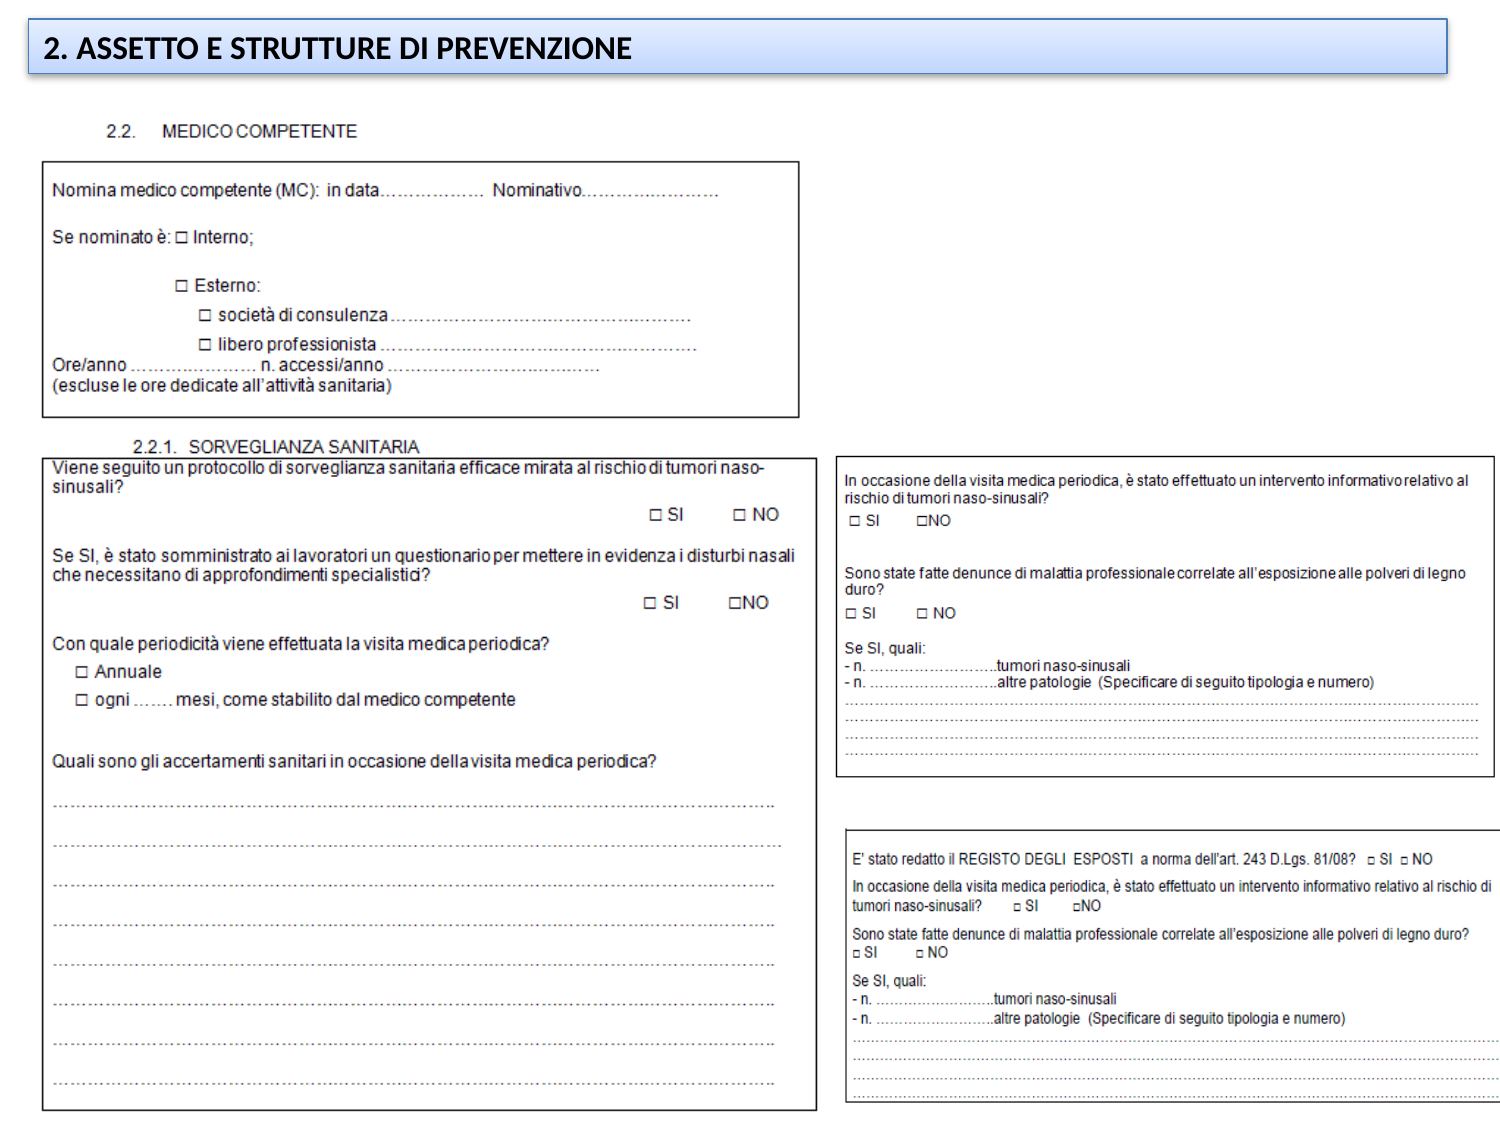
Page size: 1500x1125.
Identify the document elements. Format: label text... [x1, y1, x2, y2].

picture [25, 107, 1500, 1124]
text_box 2. ASSETTO E STRUTTURE DI PREVENZIONE [28, 18, 1448, 74]
picture [840, 822, 1500, 1107]
